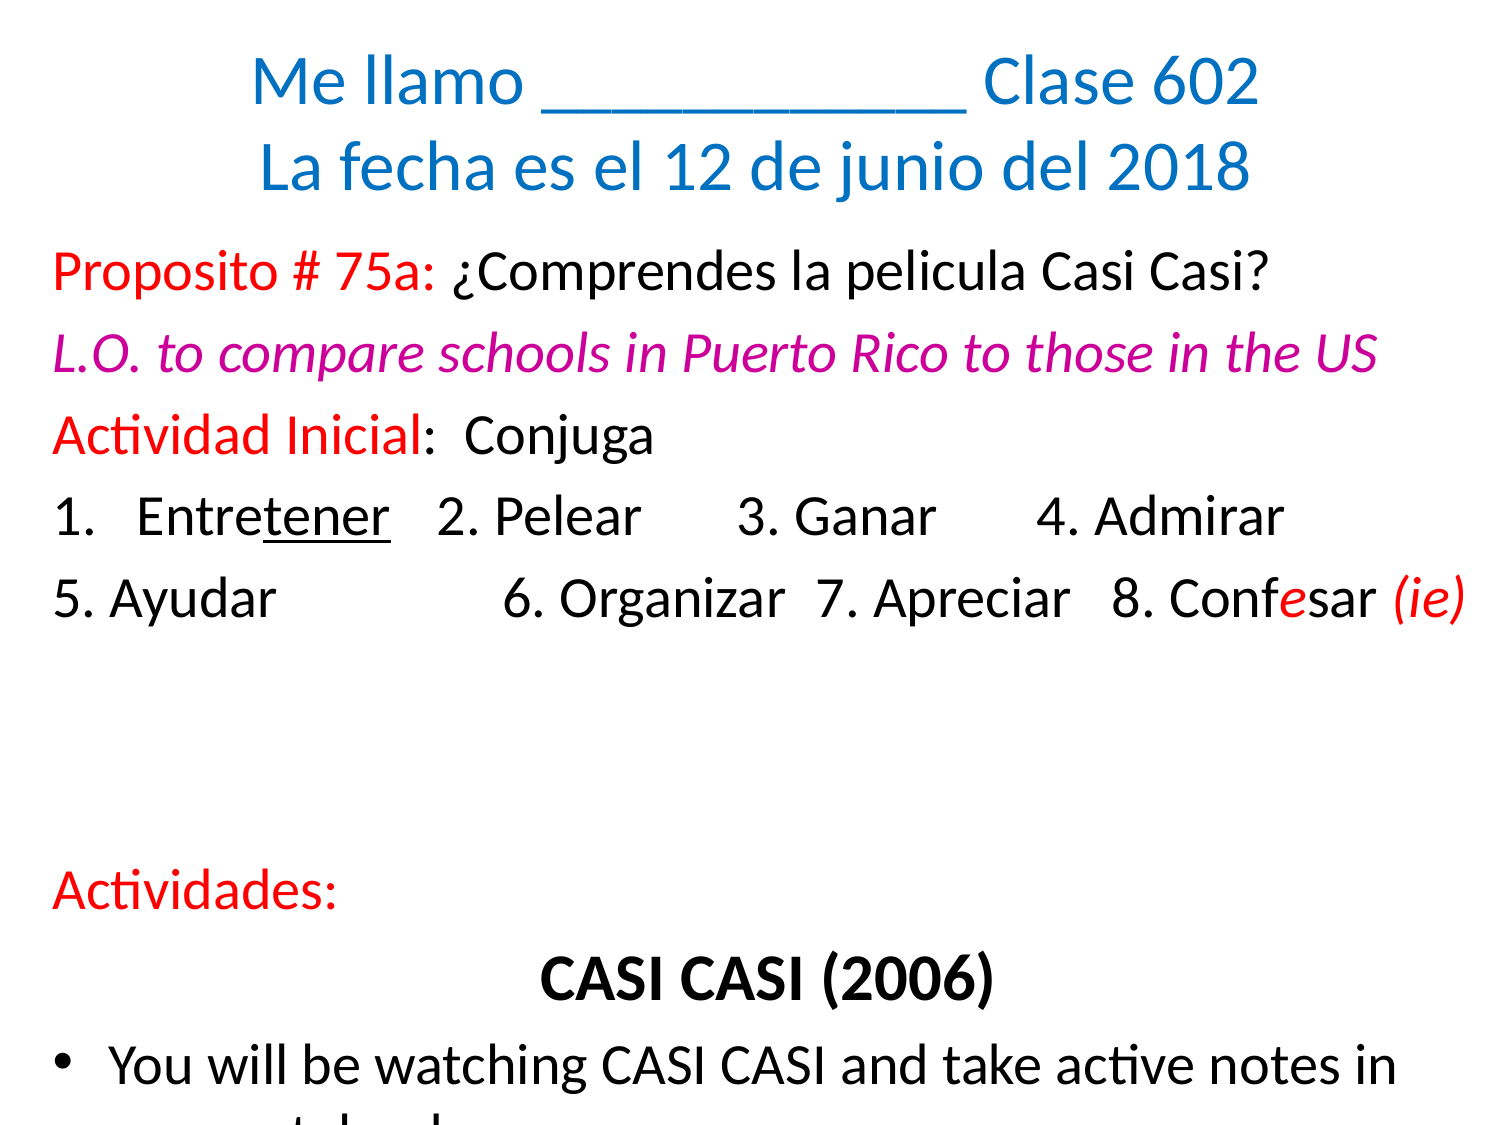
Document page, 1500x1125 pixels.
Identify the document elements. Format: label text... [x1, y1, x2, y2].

title Me llamo ____________ Clase 602 La fecha es el 12 de junio del 2018 [50, 24, 1463, 213]
list Proposito # 75a: ¿Comprendes la pelicula Casi Casi? L.O. to compare schools in Puerto Rico to those in the US Actividad Inicial: Conjuga Entretener 2. Pelear 3. Ganar 4. Admirar 5. Ayudar 6. Organizar 7. Apreciar 8. Confesar (ie) Actividades: CASI CASI (2006) You will be watching CASI CASI and take active notes in your notebook. Tarea # 75a: In the CASI CASI packet, complete p.3, p. 4 ( up to 3.2), p.5 Comprension (1-3) [37, 224, 1500, 988]
